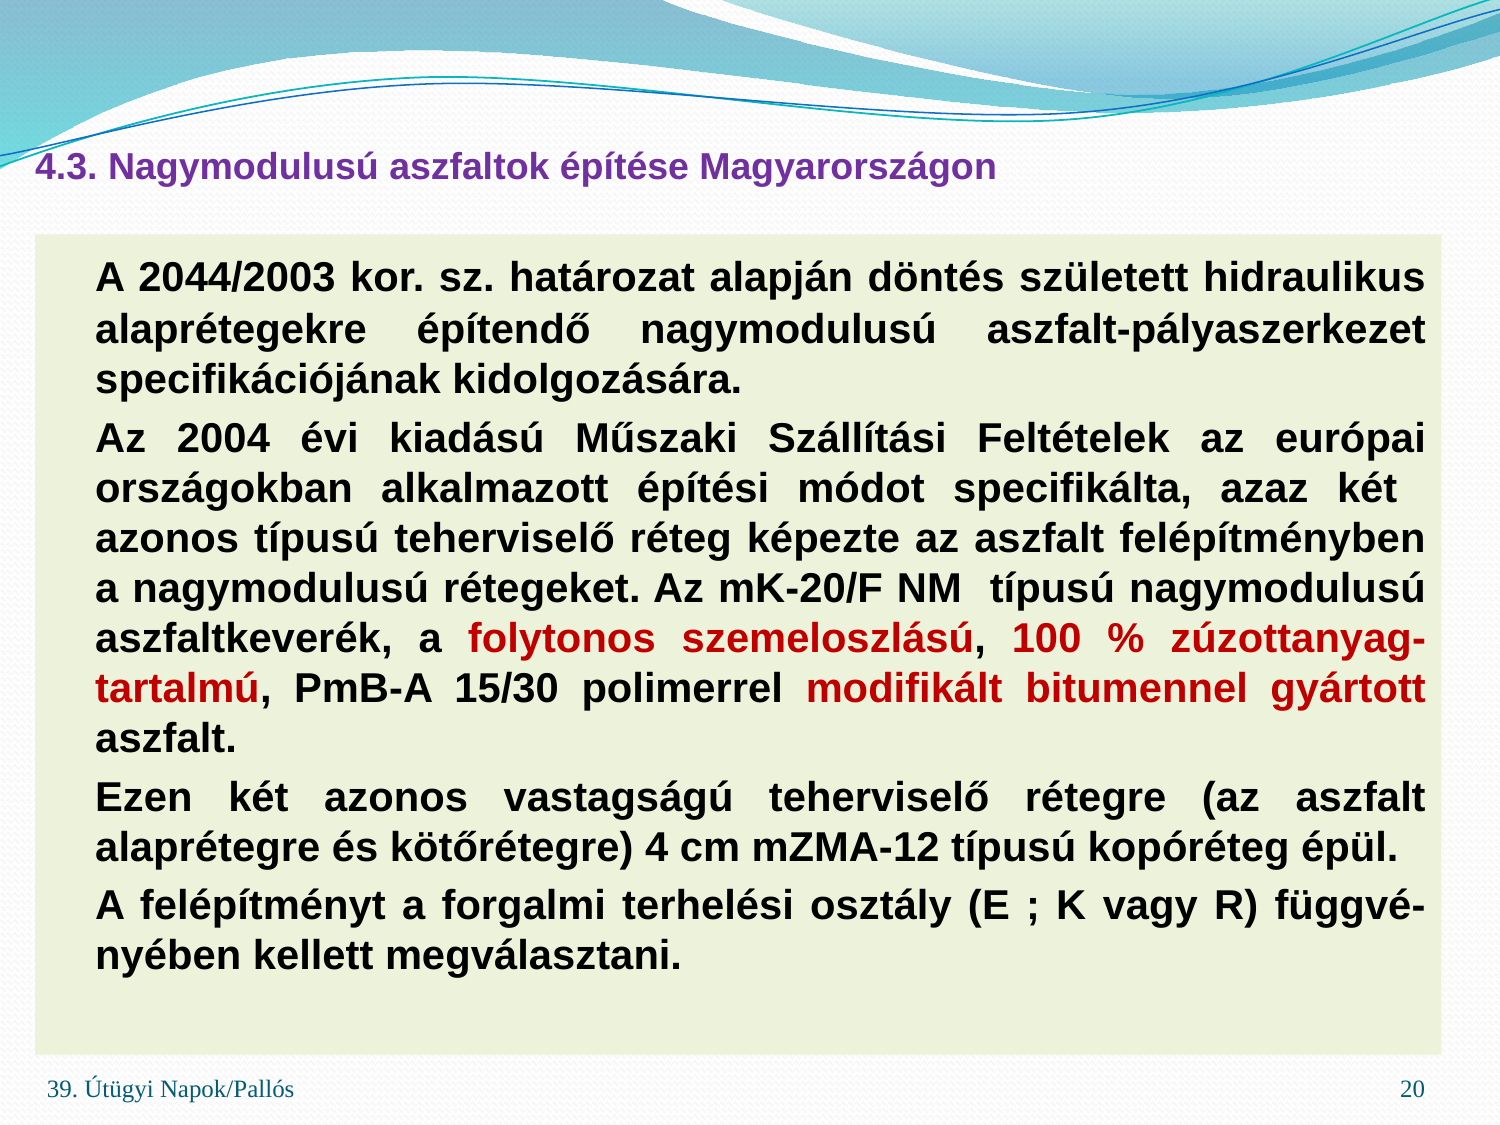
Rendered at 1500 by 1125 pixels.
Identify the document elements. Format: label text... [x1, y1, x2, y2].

title 4.3. Nagymodulusú aszfaltok építése Magyarországon [34, 105, 1430, 188]
slide_number 20 [1299, 1042, 1425, 1103]
footer 39. Útügyi Napok/Pallós [46, 1042, 988, 1103]
list A 2044/2003 kor. sz. határozat alapján döntés született hidraulikus alaprétegekre építendő nagymodulusú aszfalt-pályaszerkezet specifikációjának kidolgozására. Az 2004 évi kiadású Műszaki Szállítási Feltételek az európai országokban alkalmazott építési módot specifikálta, azaz két azonos típusú teherviselő réteg képezte az aszfalt felépítményben a nagymodulusú rétegeket. Az mK-20/F NM típusú nagymodulusú aszfaltkeverék, a folytonos szemeloszlású, 100 % zúzottanyag-tartalmú, PmB-A 15/30 polimerrel modifikált bitumennel gyártott aszfalt. Ezen két azonos vastagságú teherviselő rétegre (az aszfalt alaprétegre és kötőrétegre) 4 cm mZMA-12 típusú kopóréteg épül. A felépítményt a forgalmi terhelési osztály (E ; K vagy R) függvé-nyében kellett megválasztani. [34, 234, 1442, 1055]
